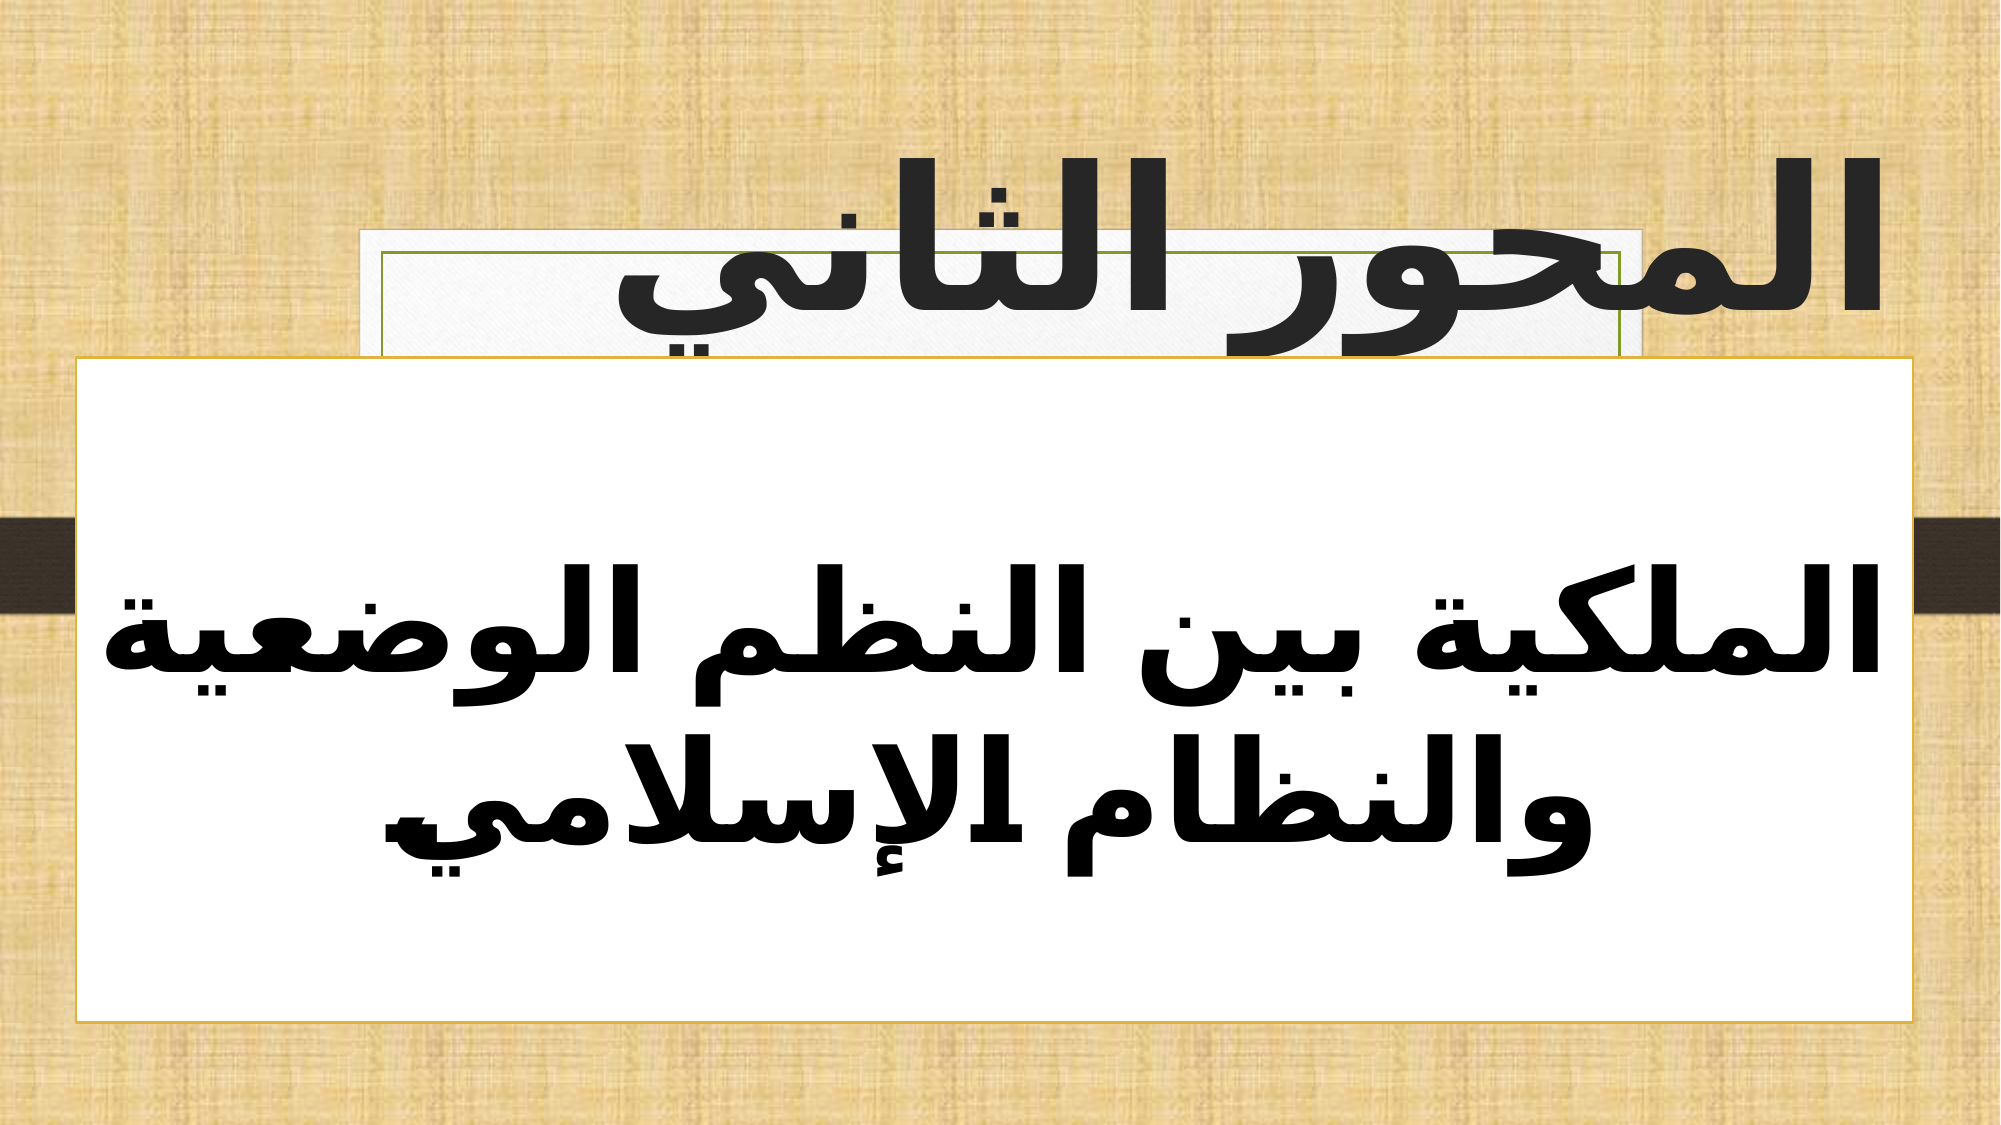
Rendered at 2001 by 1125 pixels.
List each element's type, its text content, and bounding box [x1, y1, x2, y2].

picture [0, 0, 2001, 1125]
subtitle الملكية بين النظم الوضعية والنظام الإسلامي [75, 356, 1914, 1024]
title المحور الثاني [221, 80, 1913, 356]
